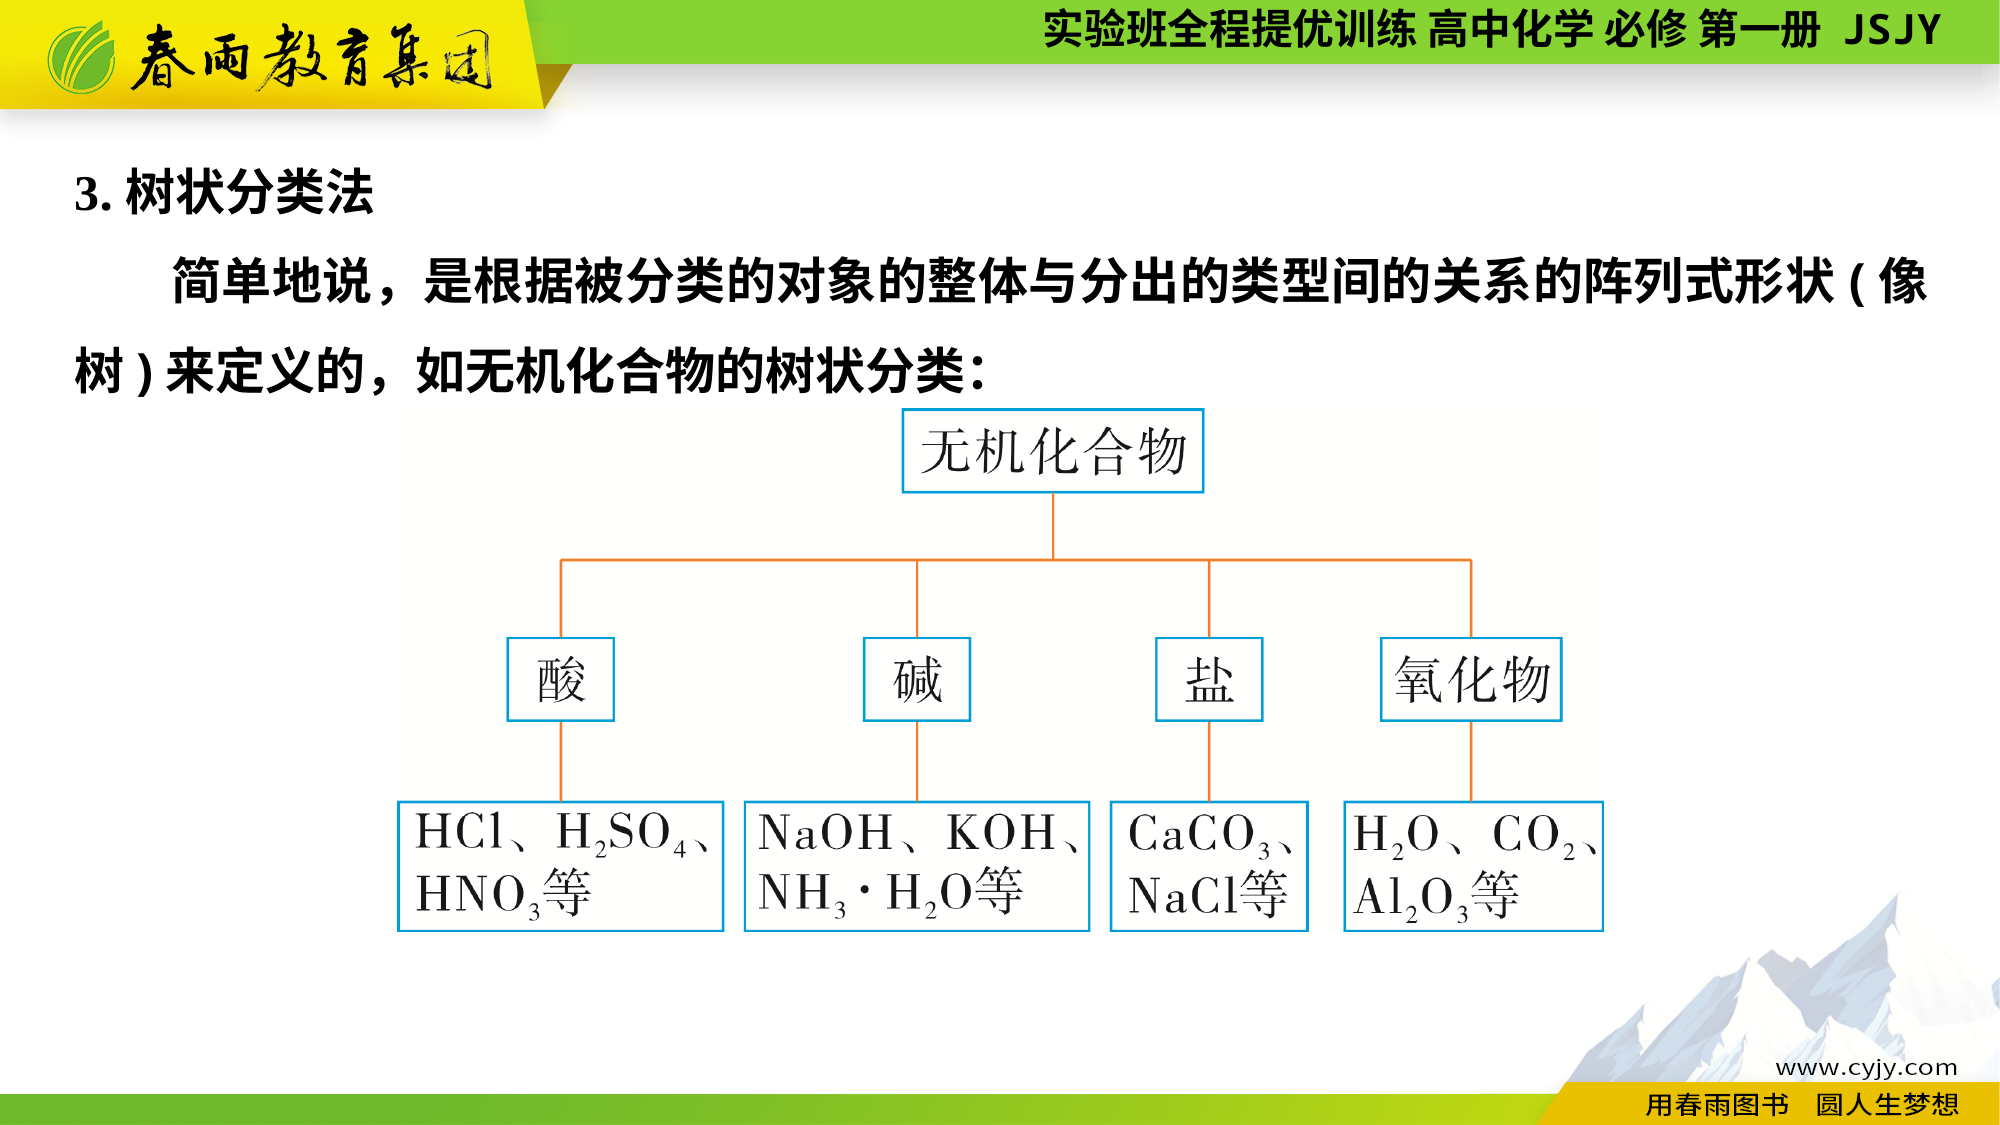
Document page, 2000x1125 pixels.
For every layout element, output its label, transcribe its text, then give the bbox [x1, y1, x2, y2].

picture [0, 0, 2000, 1125]
list 3.树状分类法 简单地说，是根据被分类的对象的整体与分出的类型间的关系的阵列式形状(像树)来定义的，如无机化合物的树状分类： [59, 122, 1944, 411]
